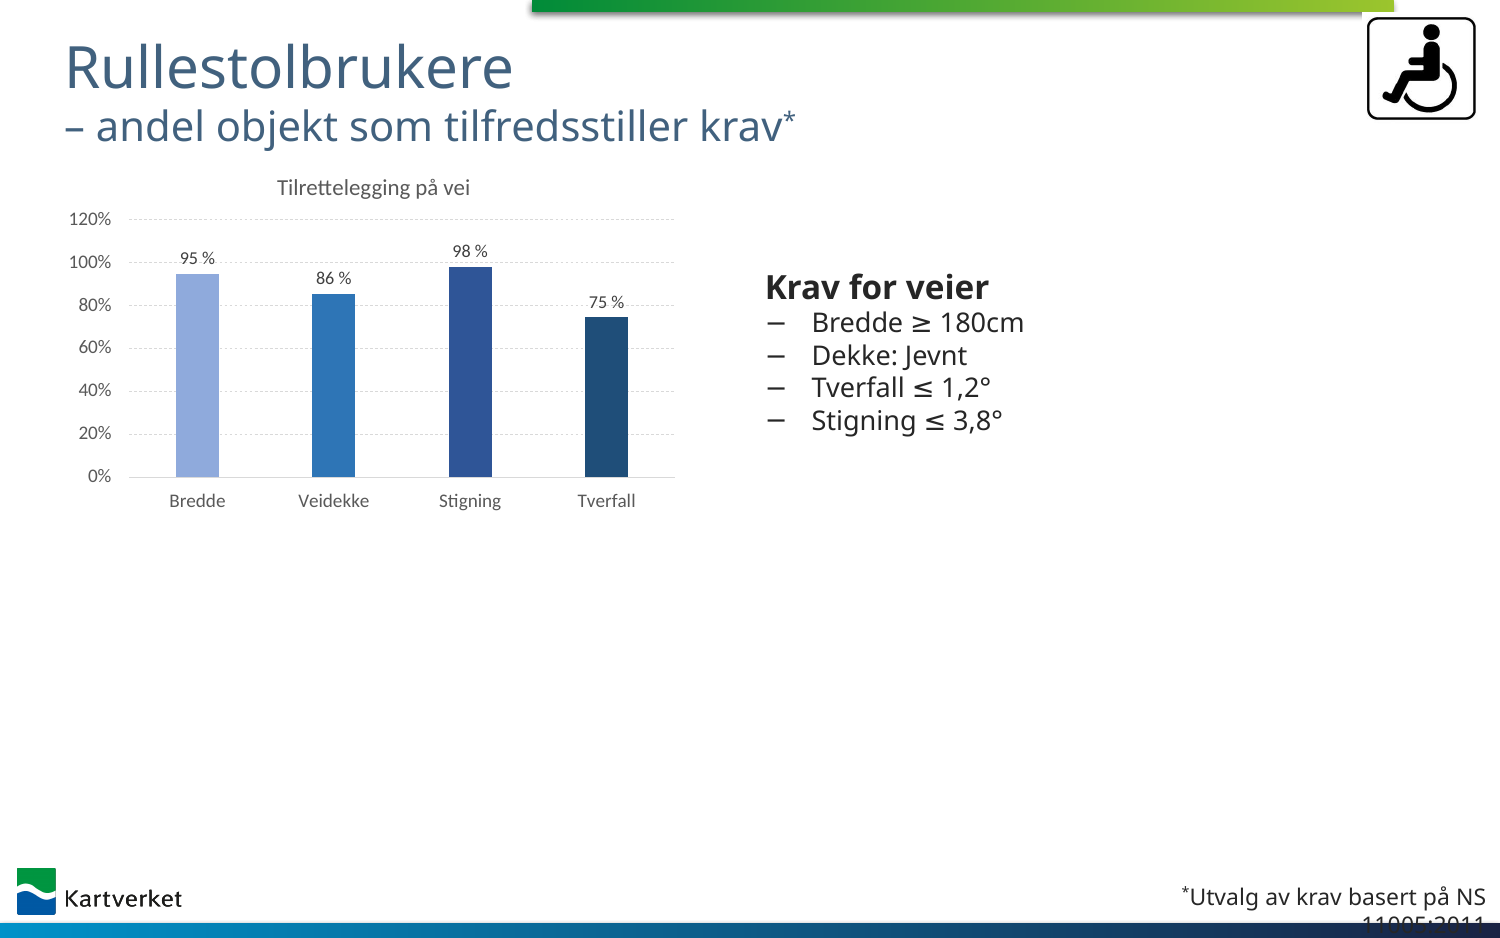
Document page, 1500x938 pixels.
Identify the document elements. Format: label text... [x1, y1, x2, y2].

text_box *Utvalg av krav basert på NS 11005:2011 [1068, 873, 1500, 938]
picture [1362, 12, 1481, 126]
text_box Rullestolbrukere – andel objekt som tilfredsstiller krav* [49, 25, 1431, 158]
text_box Krav for veier Bredde ≥ 180cm Dekke: Jevnt Tverfall ≤ 1,2° Stigning ≤ 3,8° [750, 258, 1234, 444]
picture [62, 166, 686, 519]
